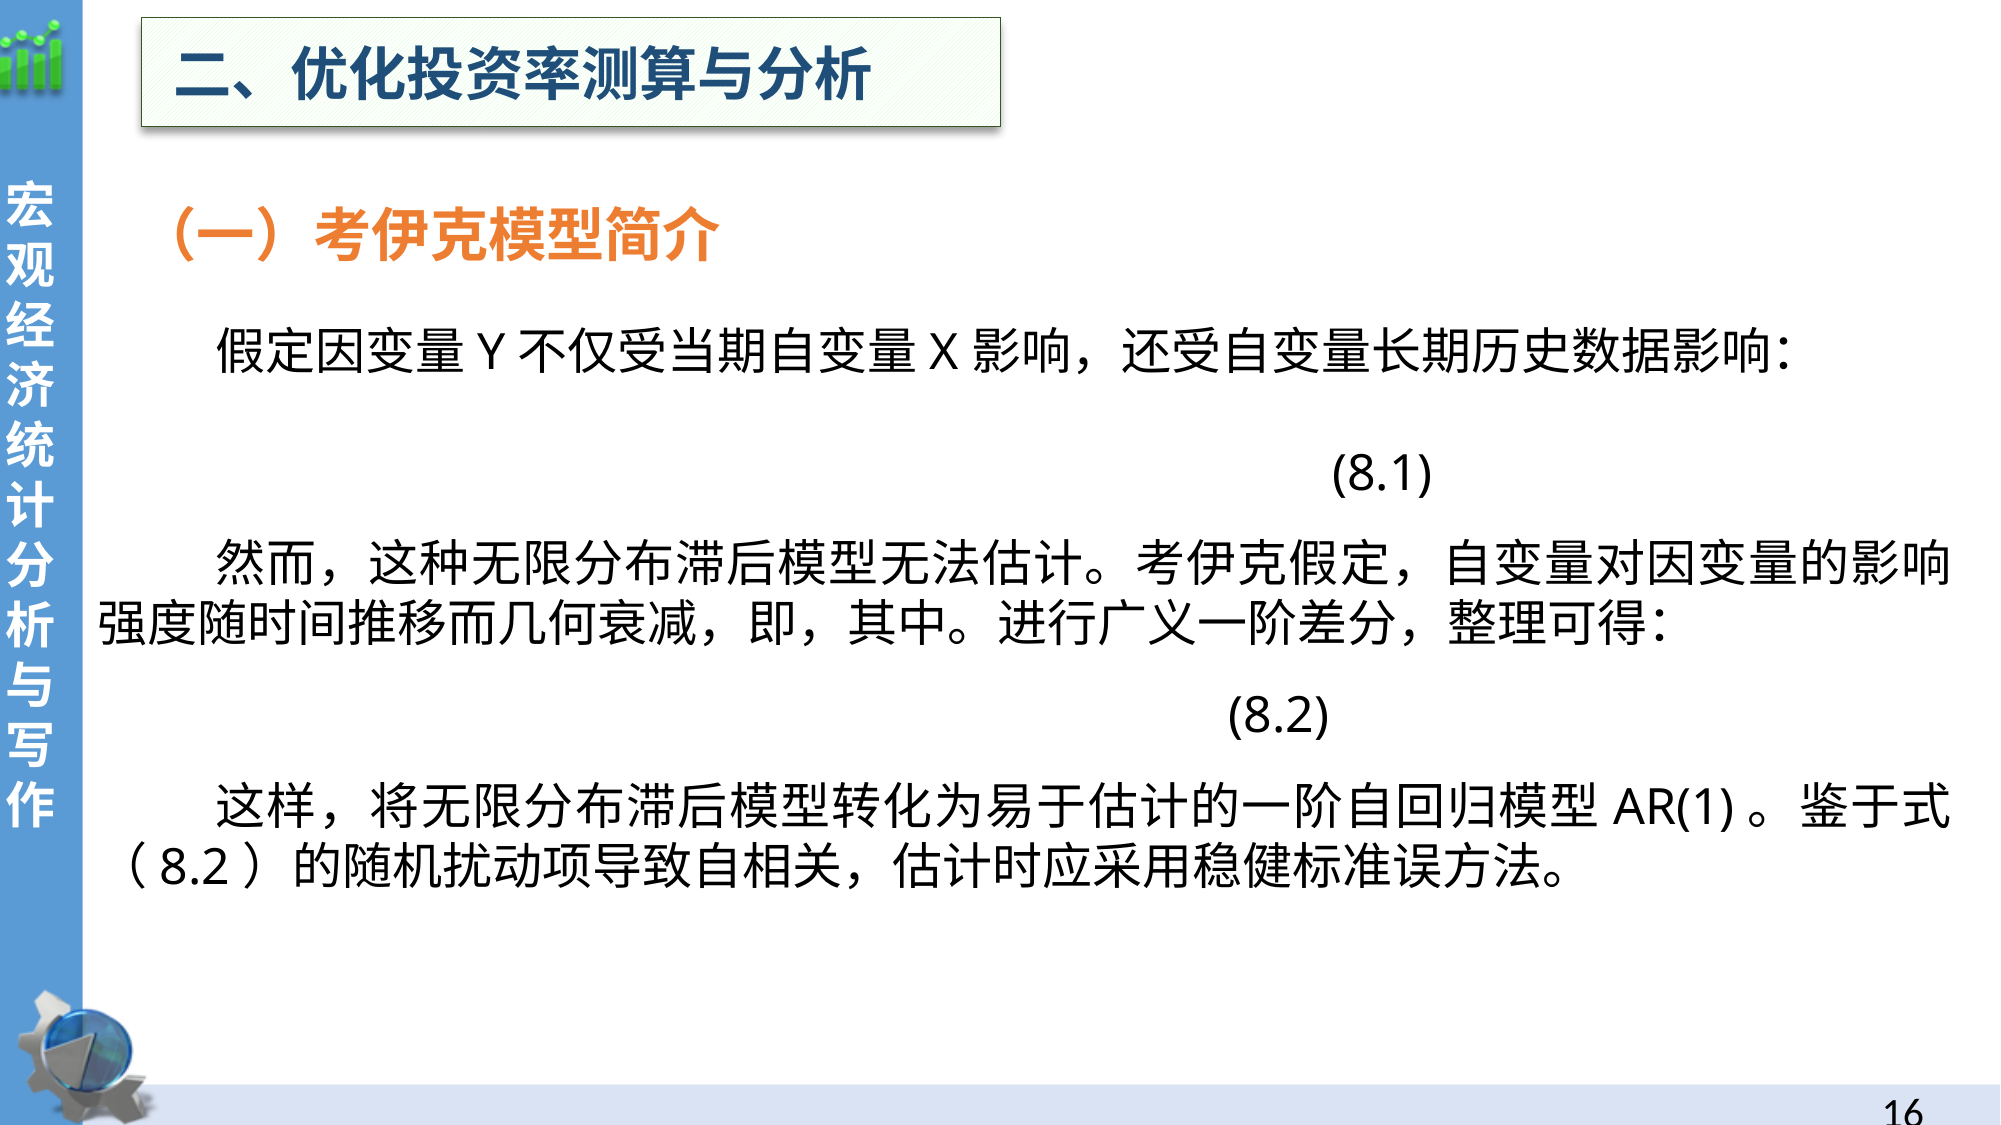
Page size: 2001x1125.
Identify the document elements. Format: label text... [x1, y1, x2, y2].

text_box 15 [1786, 1085, 1940, 1125]
text_box [179, 238, 1843, 1025]
picture [0, 0, 2001, 1125]
text_box 二、优化投资率测算与分析 [141, 17, 1000, 127]
text_box [203, 730, 1867, 1025]
